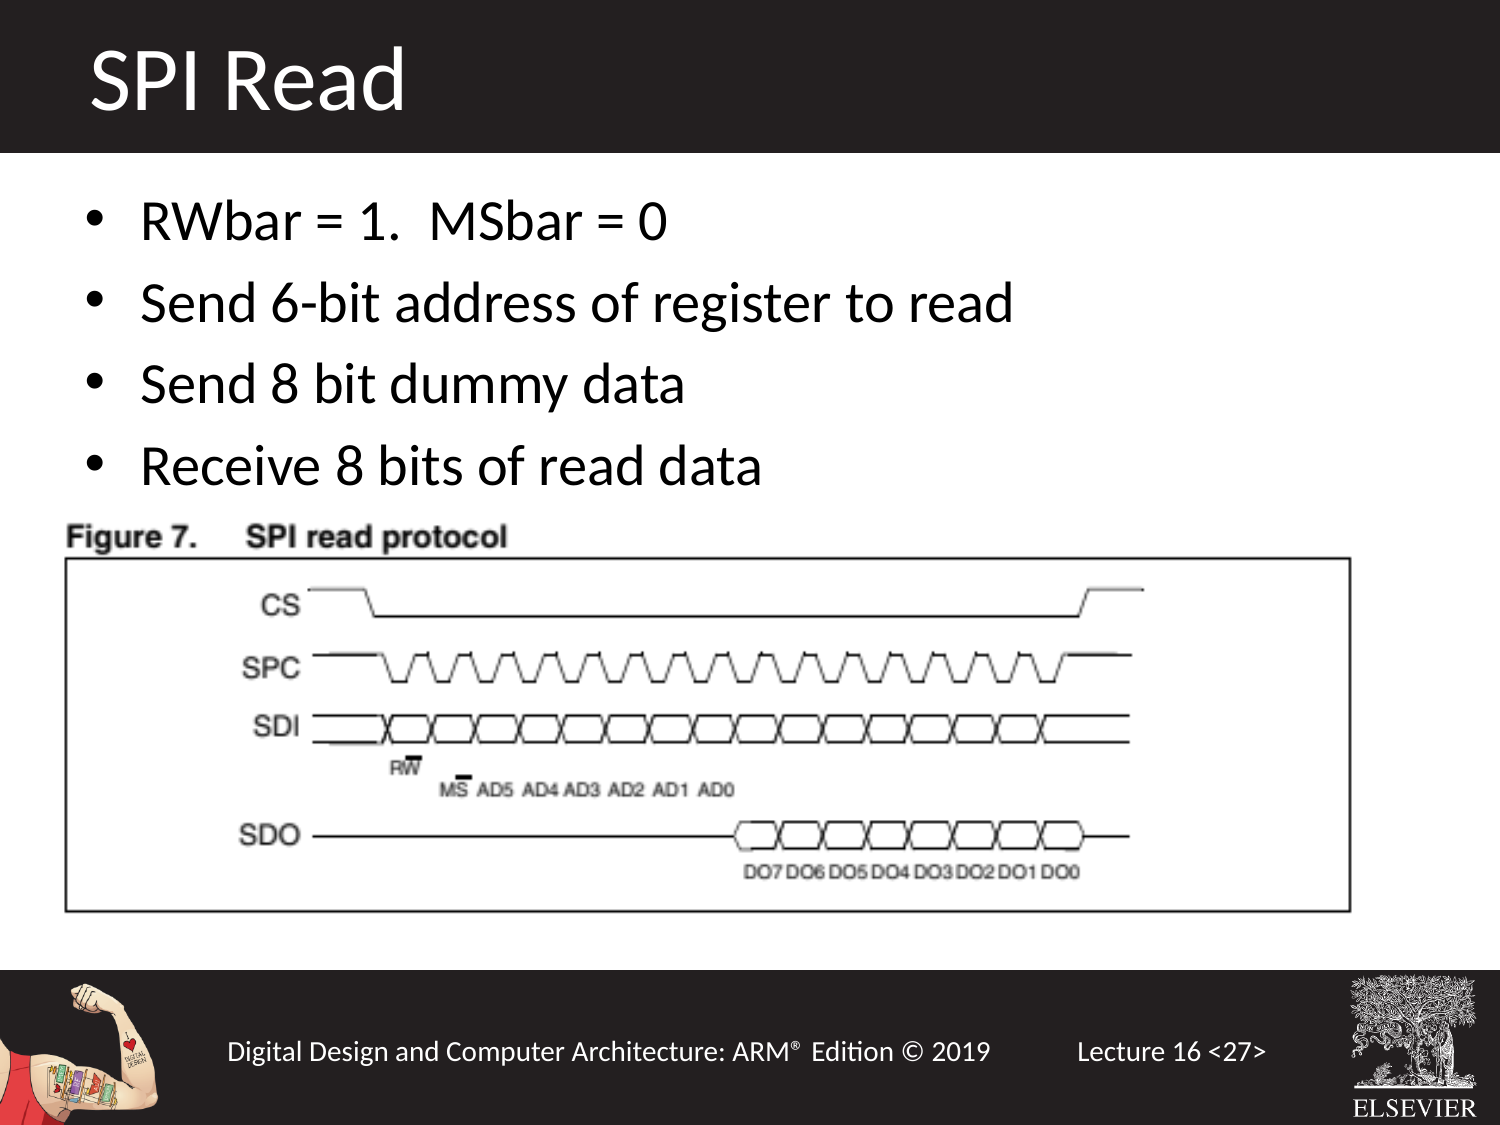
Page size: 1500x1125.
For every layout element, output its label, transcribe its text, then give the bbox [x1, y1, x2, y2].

picture [63, 512, 1355, 918]
picture [1350, 974, 1477, 1117]
picture [0, 979, 163, 1125]
text_box RWbar = 1. MSbar = 0 Send 6-bit address of register to read Send 8 bit dummy data Receive 8 bits of read data [69, 174, 1470, 918]
text_box SPI Read [75, 11, 1375, 136]
